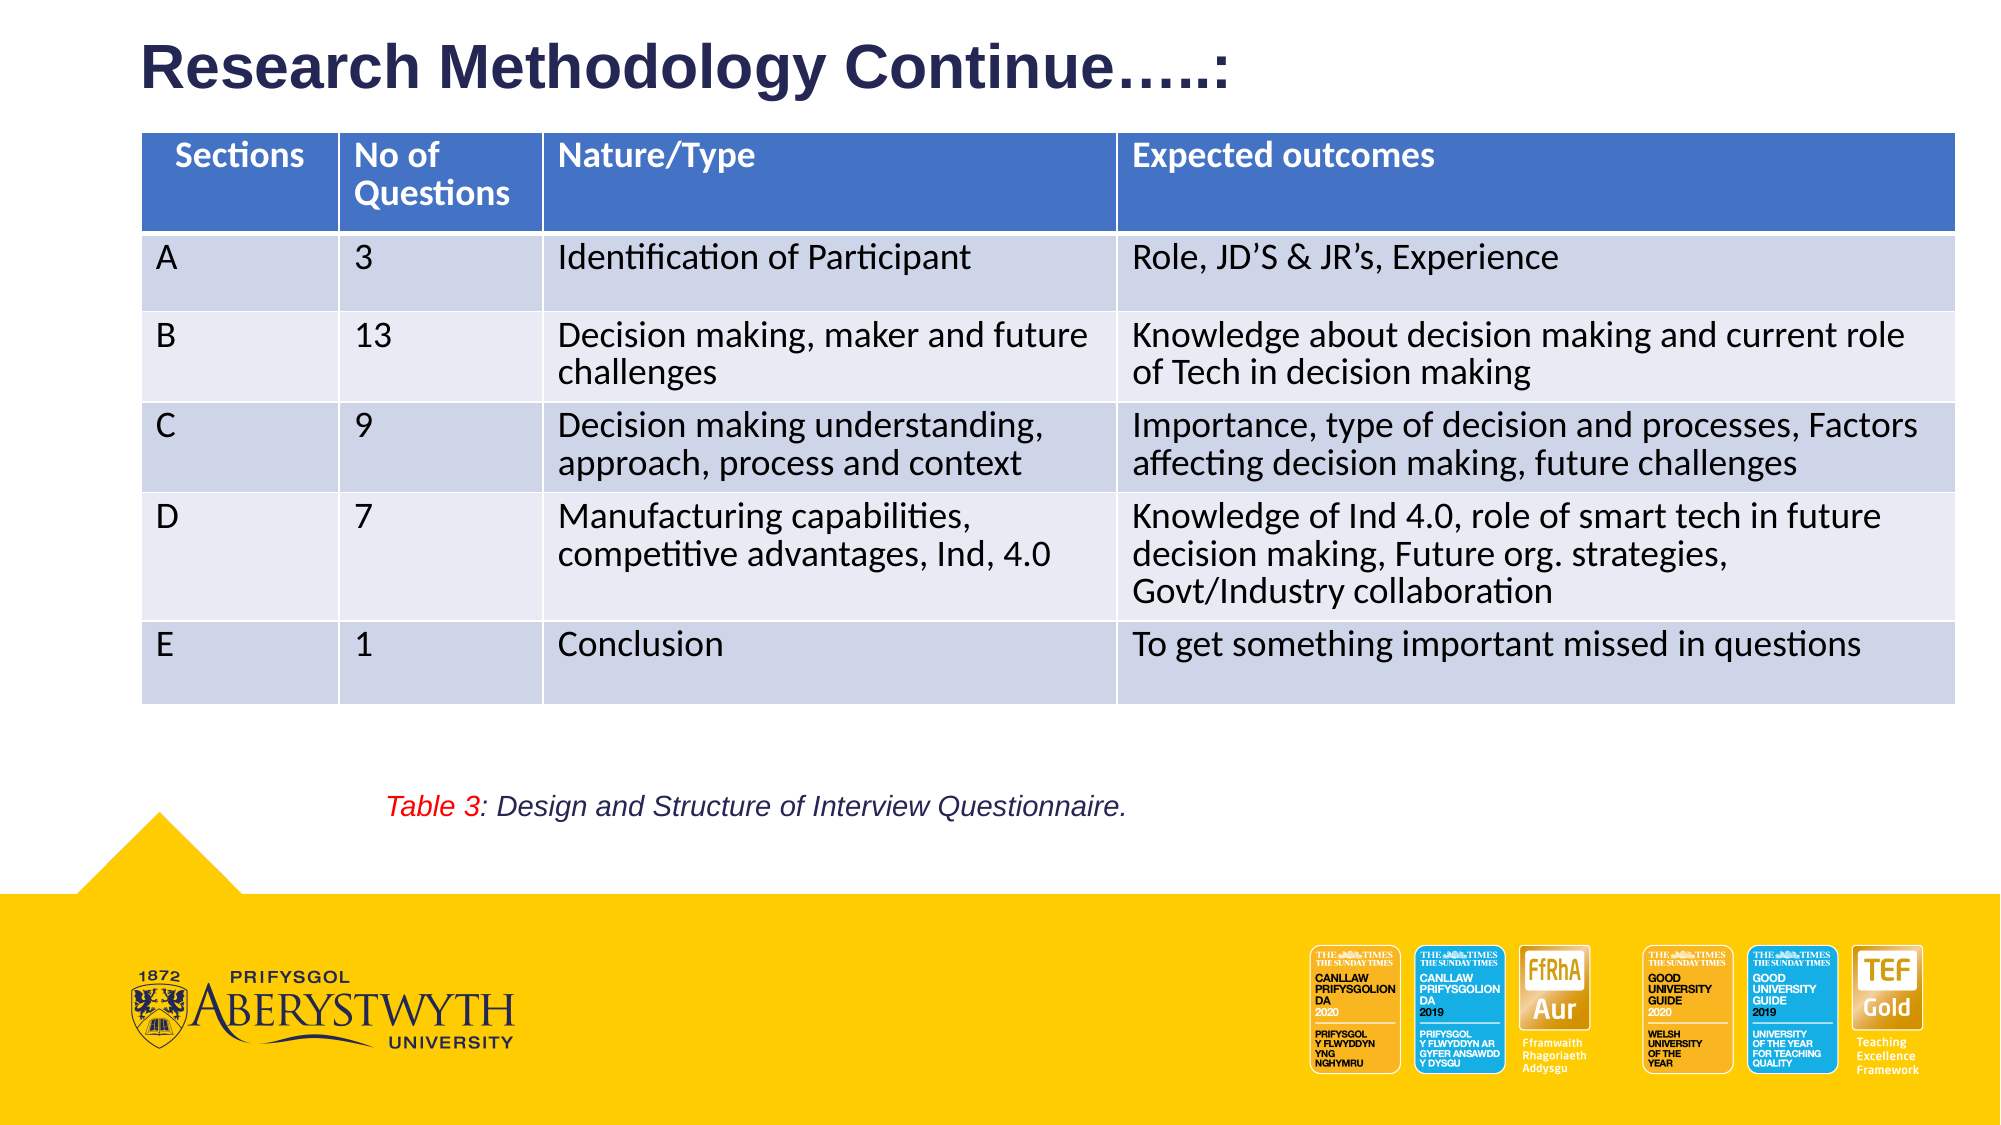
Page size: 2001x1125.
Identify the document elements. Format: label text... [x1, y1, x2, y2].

table_header Sections [142, 133, 338, 231]
table_cell Decision making, maker and future challenges [544, 312, 1116, 401]
table_cell 1 [340, 622, 542, 704]
table_cell Decision making understanding, approach, process and context [544, 403, 1116, 492]
table_cell Conclusion [544, 622, 1116, 704]
picture [0, 812, 2000, 1125]
table_cell D [142, 493, 338, 620]
table_cell 13 [340, 312, 542, 401]
table_cell E [142, 622, 338, 704]
table_cell Role, JD’S & JR’s, Experience [1118, 236, 1955, 311]
table_cell 9 [340, 403, 542, 492]
text_box Table 3: Design and Structure of Interview Questionnaire. [370, 758, 1630, 812]
table_header Expected outcomes [1118, 133, 1955, 231]
table_header Nature/Type [544, 133, 1116, 231]
table_cell 7 [340, 493, 542, 620]
table_cell Importance, type of decision and processes, Factors affecting decision making, future challenges [1118, 403, 1955, 492]
table_cell Identification of Participant [544, 236, 1116, 311]
table_cell To get something important missed in questions [1118, 622, 1955, 704]
text_box Research Methodology Continue…..: [125, 28, 1505, 110]
table_cell 3 [340, 236, 542, 311]
table_header No of Questions [340, 133, 542, 231]
table_cell Knowledge of Ind 4.0, role of smart tech in future decision making, Future org. strategies, Govt/Industry collaboration [1118, 493, 1955, 620]
table_cell A [142, 236, 338, 311]
table_cell Knowledge about decision making and current role of Tech in decision making [1118, 312, 1955, 401]
table_cell C [142, 403, 338, 492]
table_cell B [142, 312, 338, 401]
table_cell Manufacturing capabilities, competitive advantages, Ind, 4.0 [544, 493, 1116, 620]
